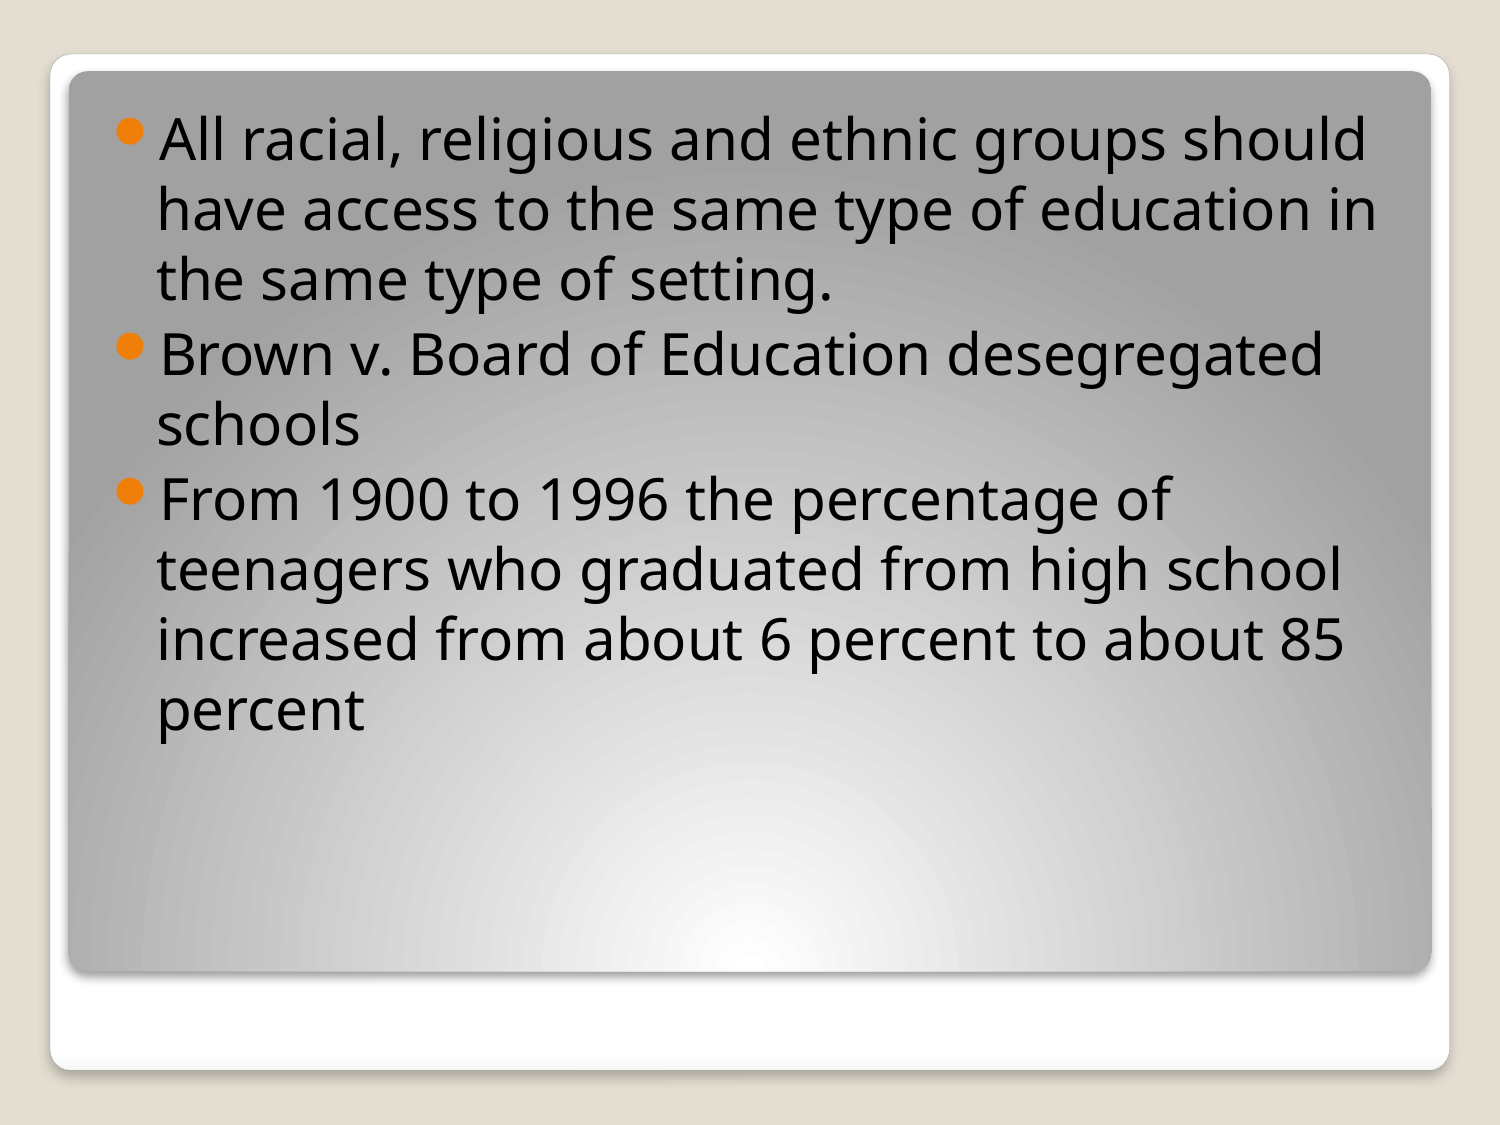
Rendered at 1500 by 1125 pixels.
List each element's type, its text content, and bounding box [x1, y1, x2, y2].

list All racial, religious and ethnic groups should have access to the same type of education in the same type of setting. Brown v. Board of Education desegregated schools From 1900 to 1996 the percentage of teenagers who graduated from high school increased from about 6 percent to about 85 percent [82, 86, 1425, 774]
